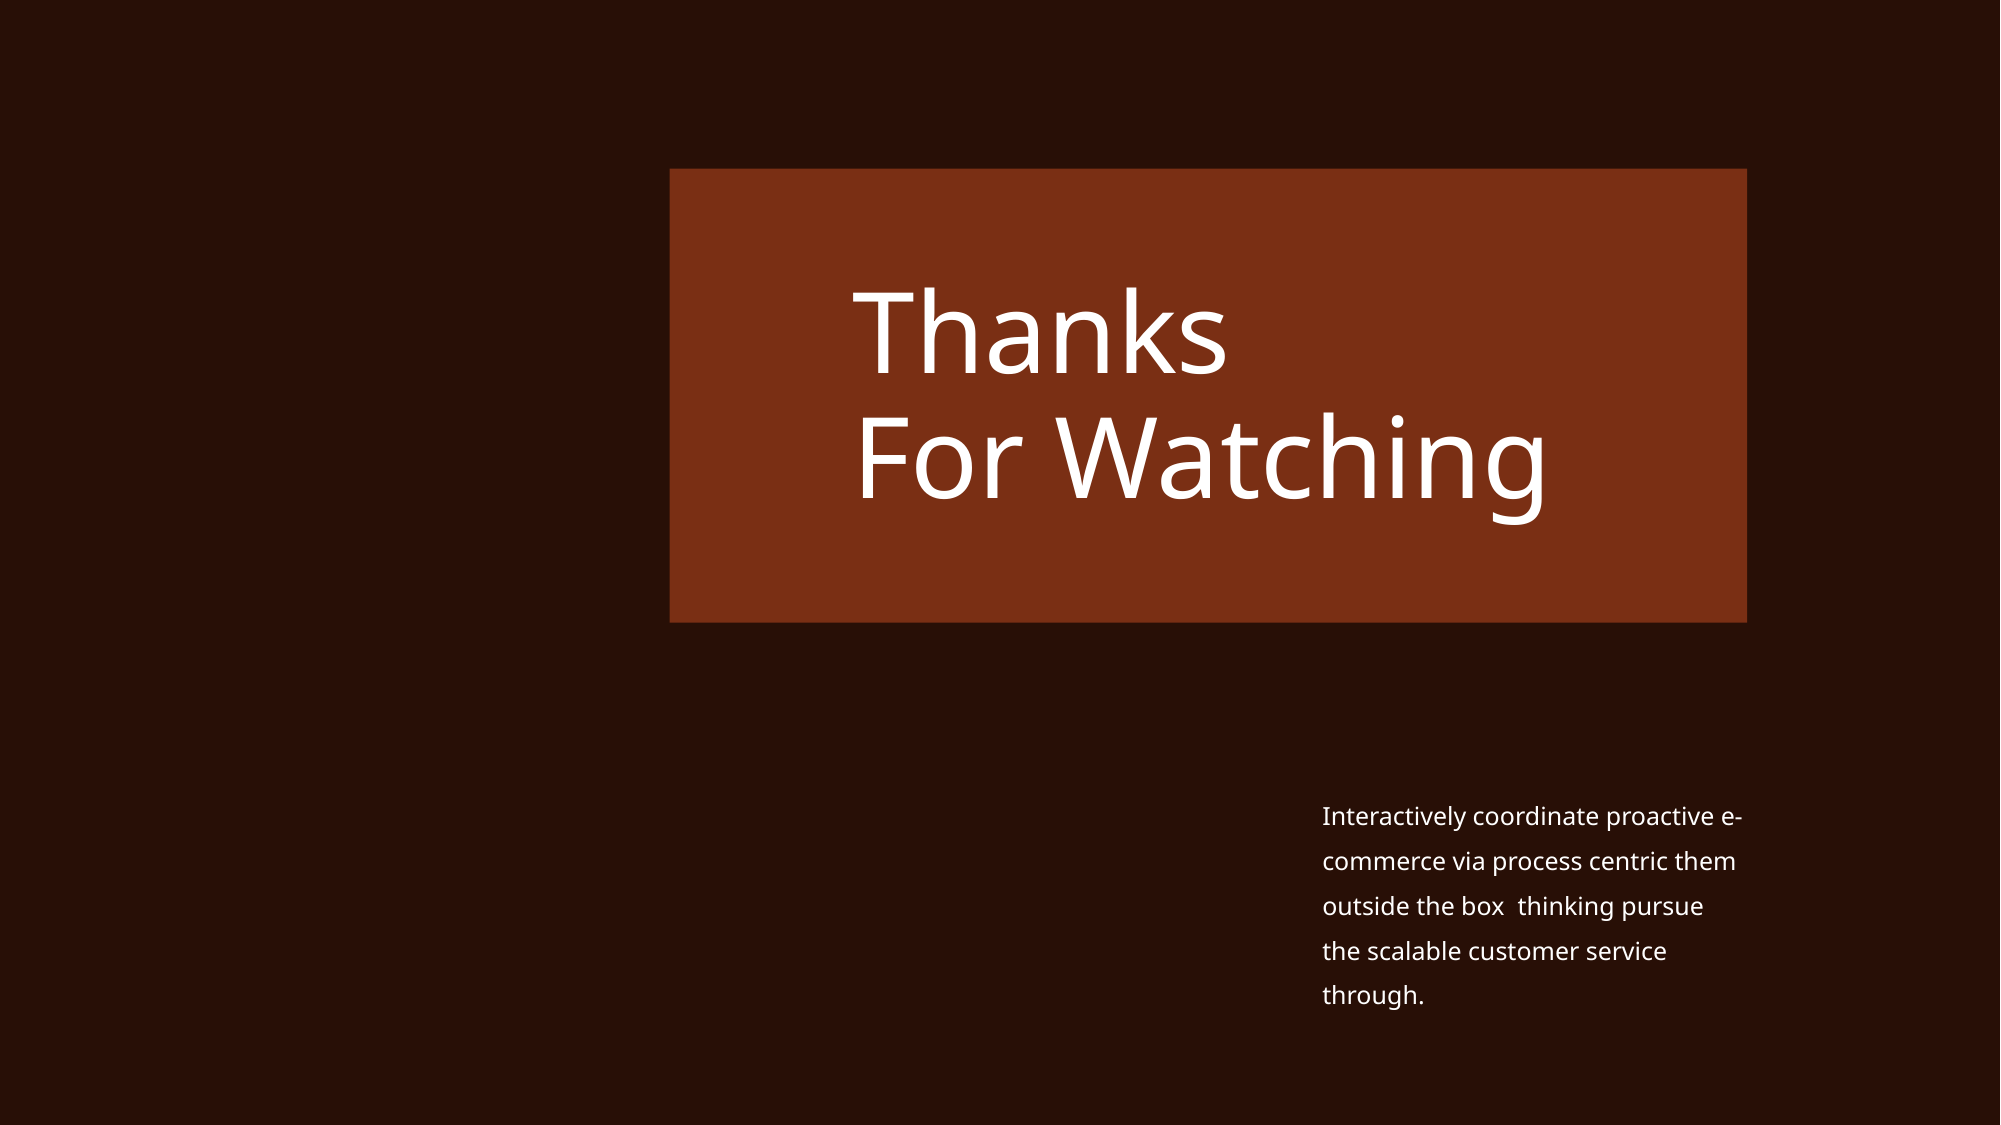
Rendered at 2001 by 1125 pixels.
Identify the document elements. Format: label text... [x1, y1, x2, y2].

picture [0, 0, 1000, 1125]
text_box Thanks For Watching [1000, 270, 1565, 521]
text_box [1000, 168, 1748, 624]
text_box Interactively coordinate proactive e-commerce via process centric them outside the box thinking pursue the scalable customer service through. [1322, 785, 1748, 1010]
